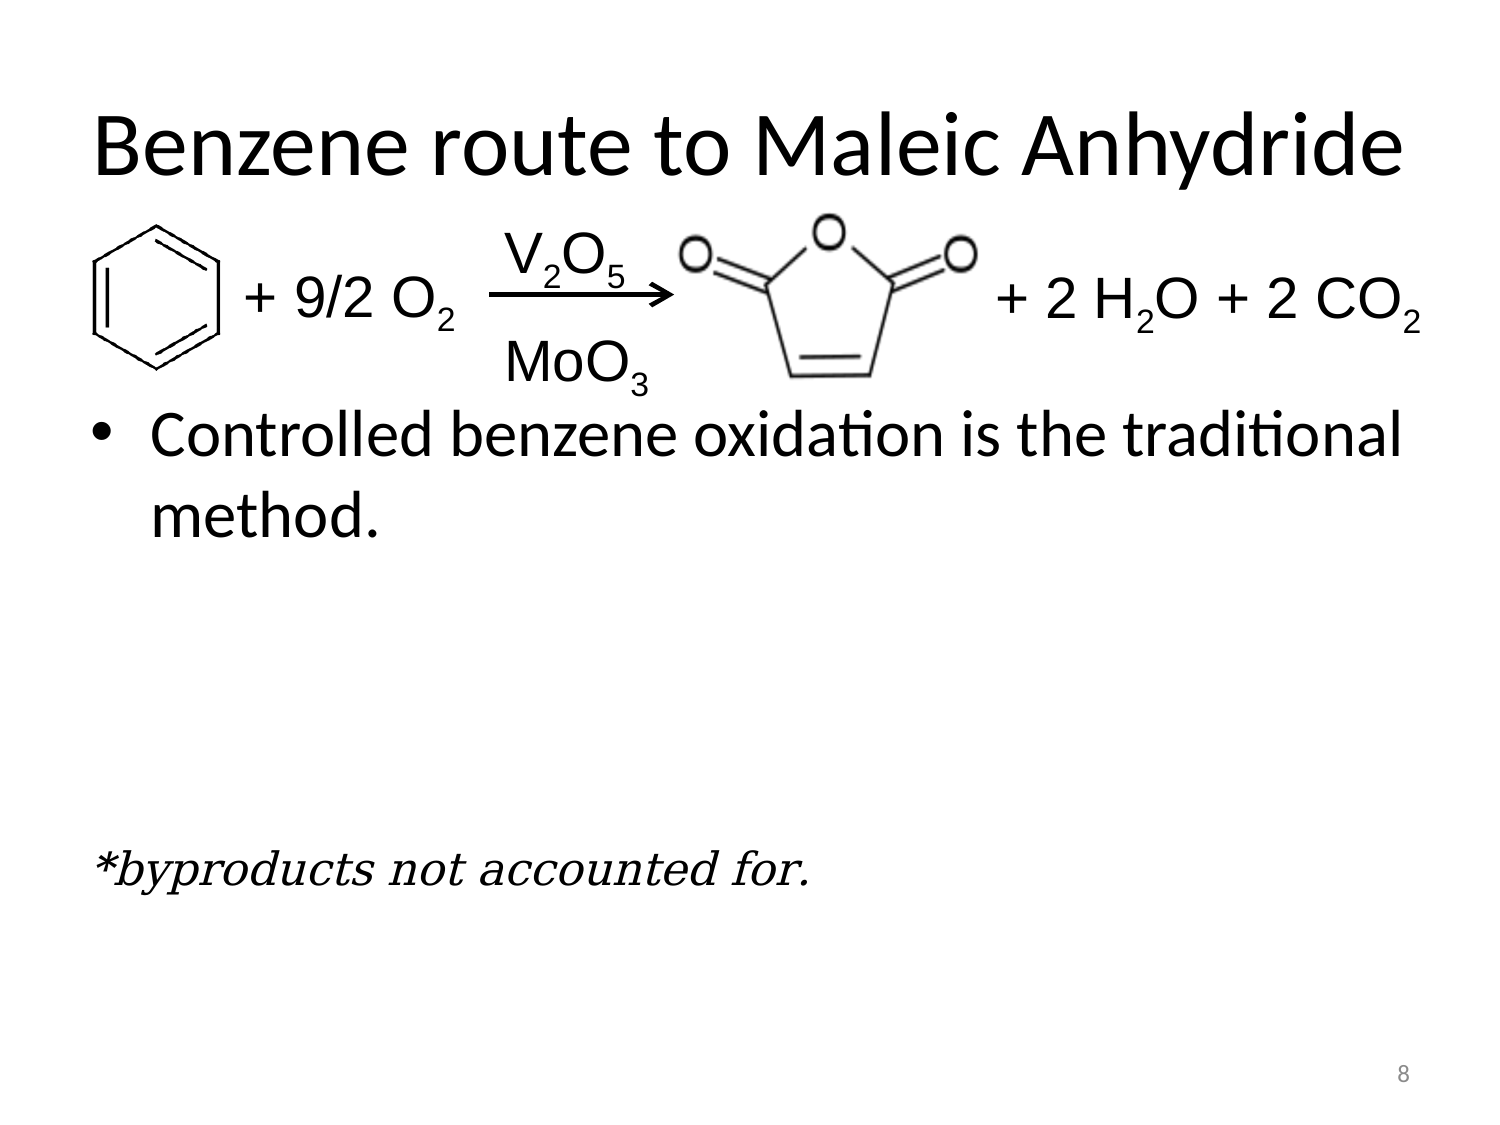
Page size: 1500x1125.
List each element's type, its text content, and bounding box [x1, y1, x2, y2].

slide_number 8 [1074, 1042, 1425, 1103]
picture [695, 141, 980, 449]
text_box + 9/2 O2 [244, 251, 489, 346]
text_box + 2 H2O + 2 CO2 [980, 253, 1471, 348]
text_box V2O5 MoO3 [489, 207, 695, 411]
title Benzene route to Maleic Anhydride [75, 45, 1425, 233]
picture [78, 208, 238, 383]
